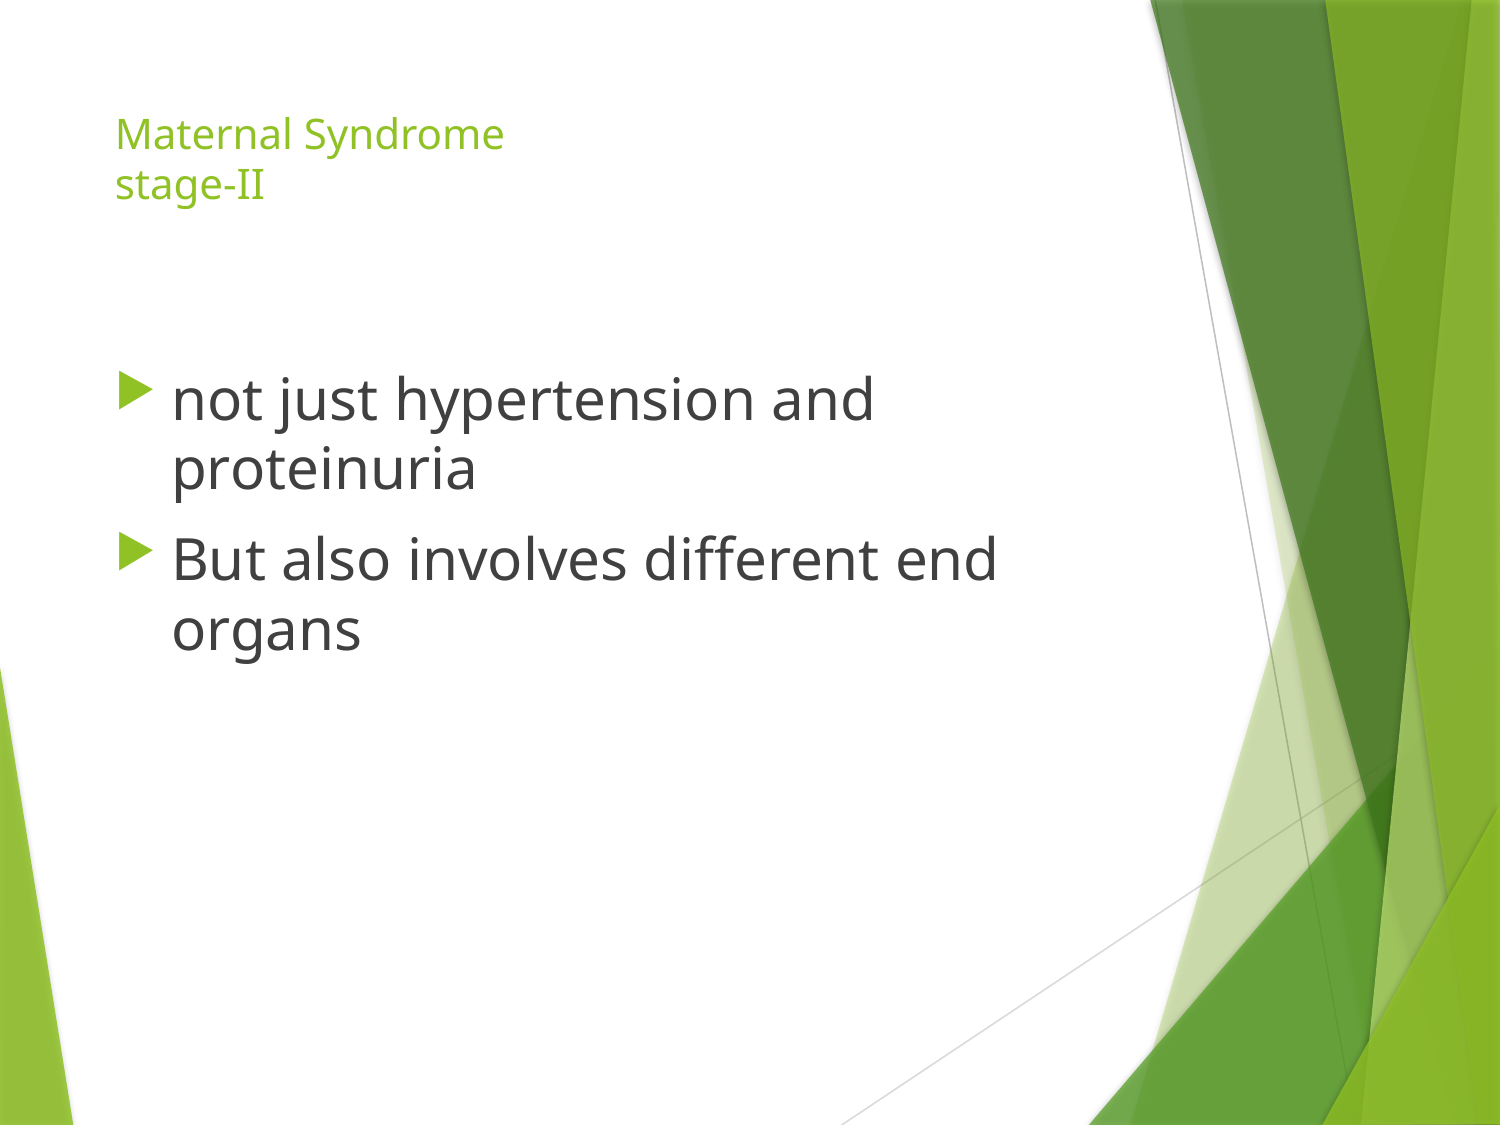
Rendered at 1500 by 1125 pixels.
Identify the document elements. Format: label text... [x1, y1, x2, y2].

title Maternal Syndrome stage-II [99, 99, 1142, 317]
list not just hypertension and proteinuria But also involves different end organs [99, 354, 1142, 992]
